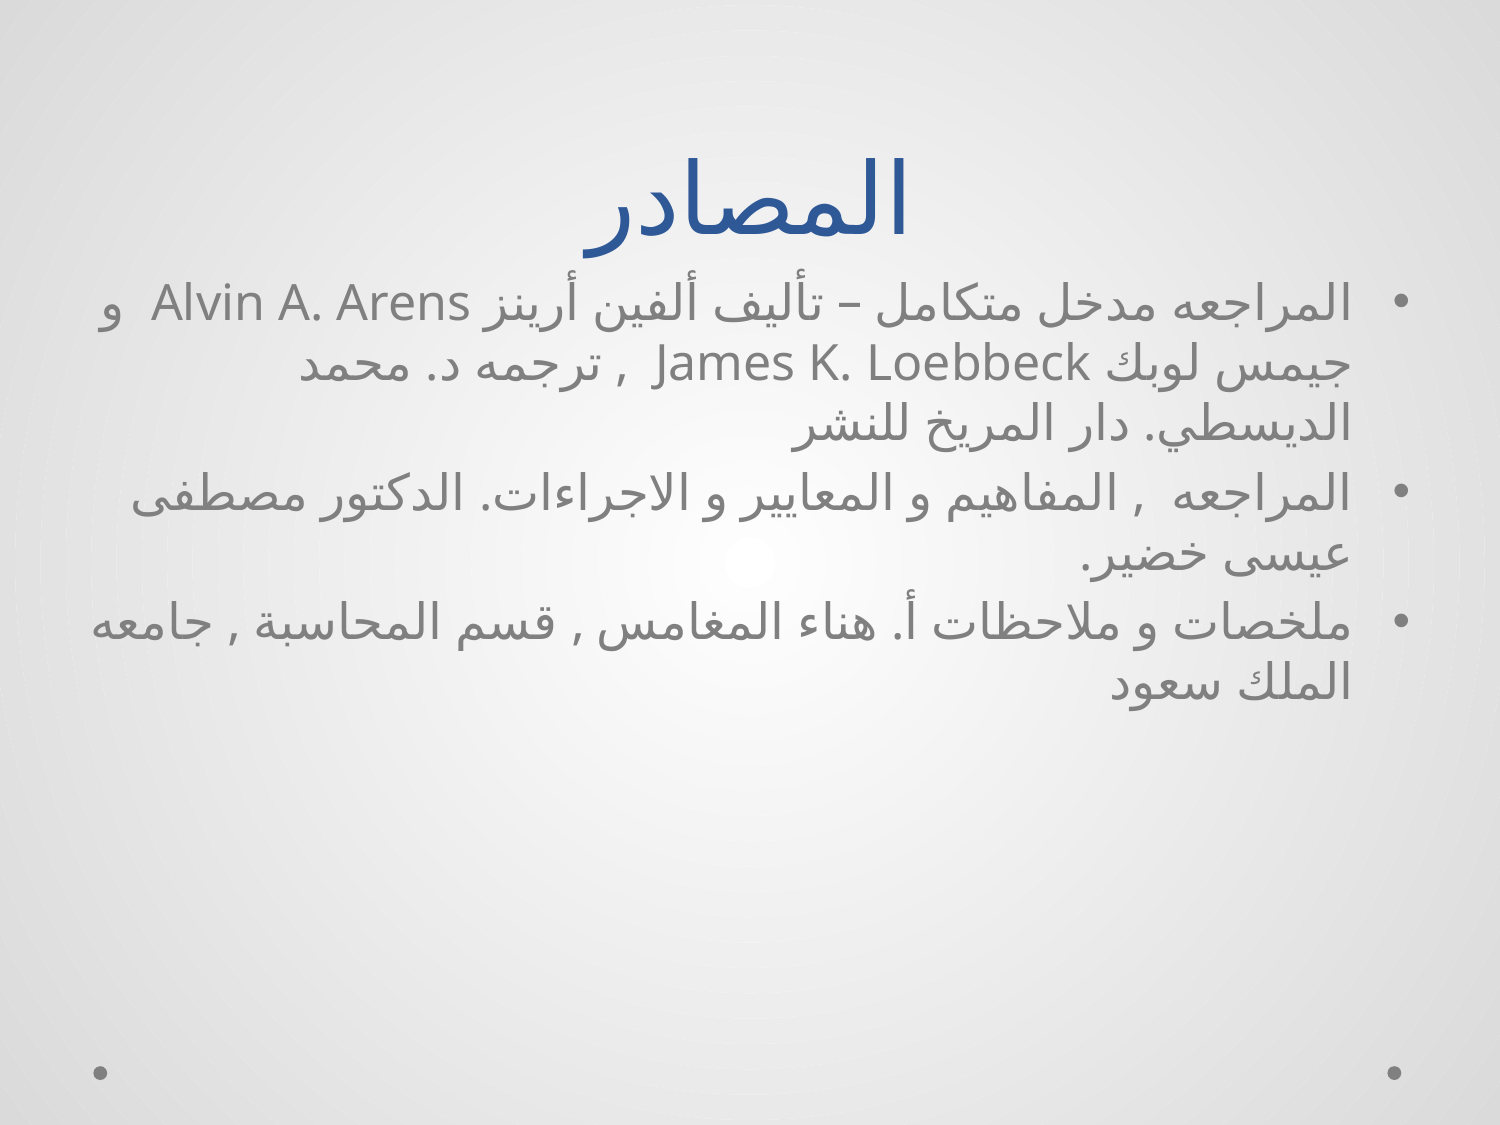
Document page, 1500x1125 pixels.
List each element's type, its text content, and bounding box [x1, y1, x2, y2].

title المصادر [75, 0, 1425, 262]
list المراجعه مدخل متكامل – تأليف ألفين أرينز Alvin A. Arens و جيمس لوبك James K. Loebbeck , ترجمه د. محمد الديسطي. دار المريخ للنشر المراجعه , المفاهيم و المعايير و الاجراءات. الدكتور مصطفى عيسى خضير. ملخصات و ملاحظات أ. هناء المغامس , قسم المحاسبة , جامعه الملك سعود [75, 262, 1425, 1005]
